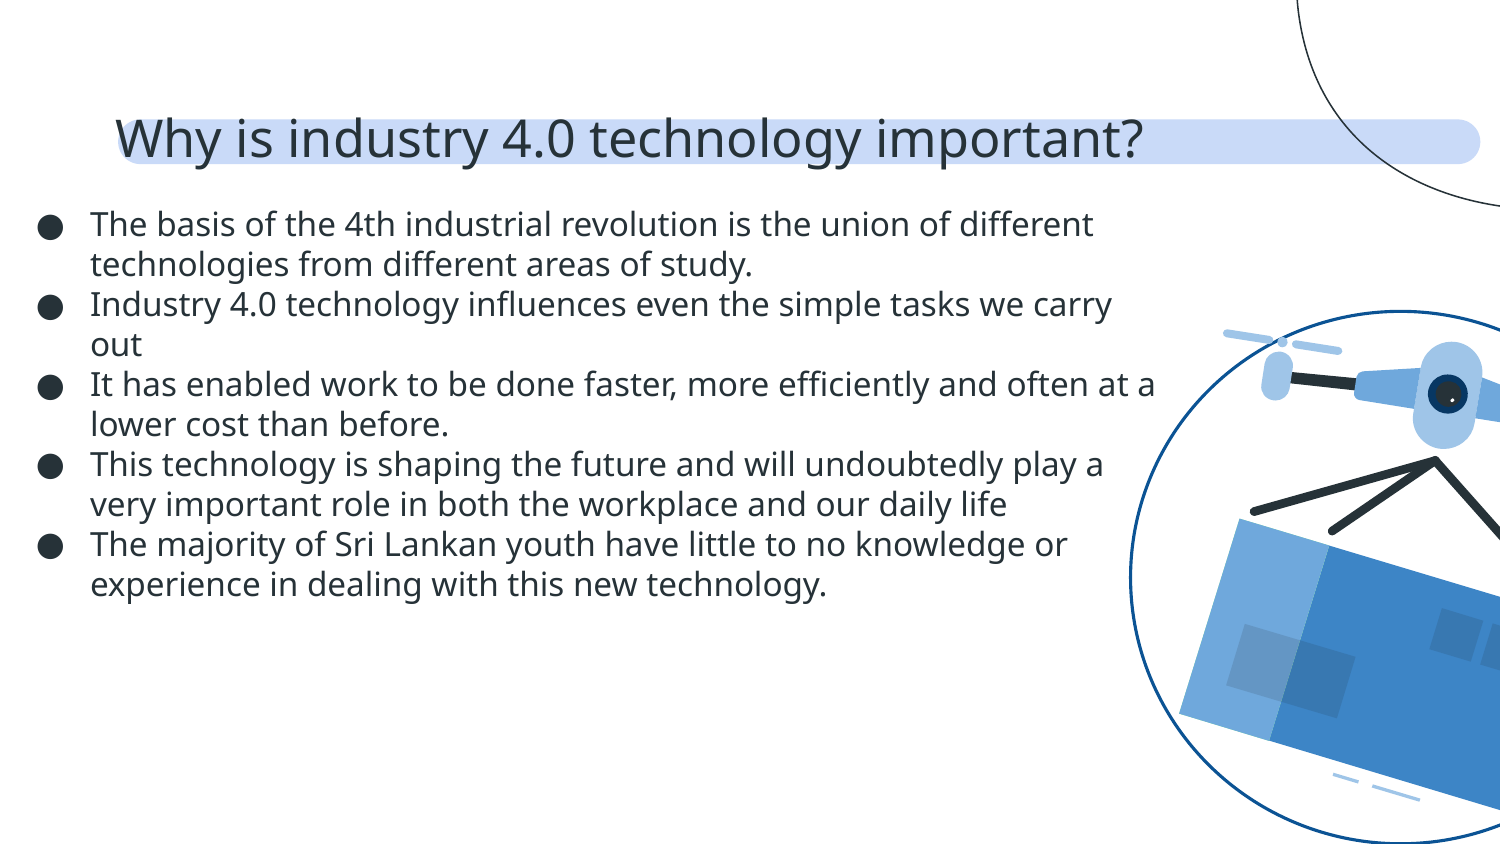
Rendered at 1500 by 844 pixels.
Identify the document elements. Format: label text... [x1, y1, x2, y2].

list The basis of the 4th industrial revolution is the union of different technologies from different areas of study. Industry 4.0 technology influences even the simple tasks we carry out It has enabled work to be done faster, more efficiently and often at a lower cost than before. This technology is shaping the future and will undoubtedly play a very important role in both the workplace and our daily life The majority of Sri Lankan youth have little to no knowledge or experience in dealing with this new technology. [0, 188, 1183, 675]
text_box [1130, 311, 1500, 844]
title Why is industry 4.0 technology important? [100, 90, 1373, 195]
